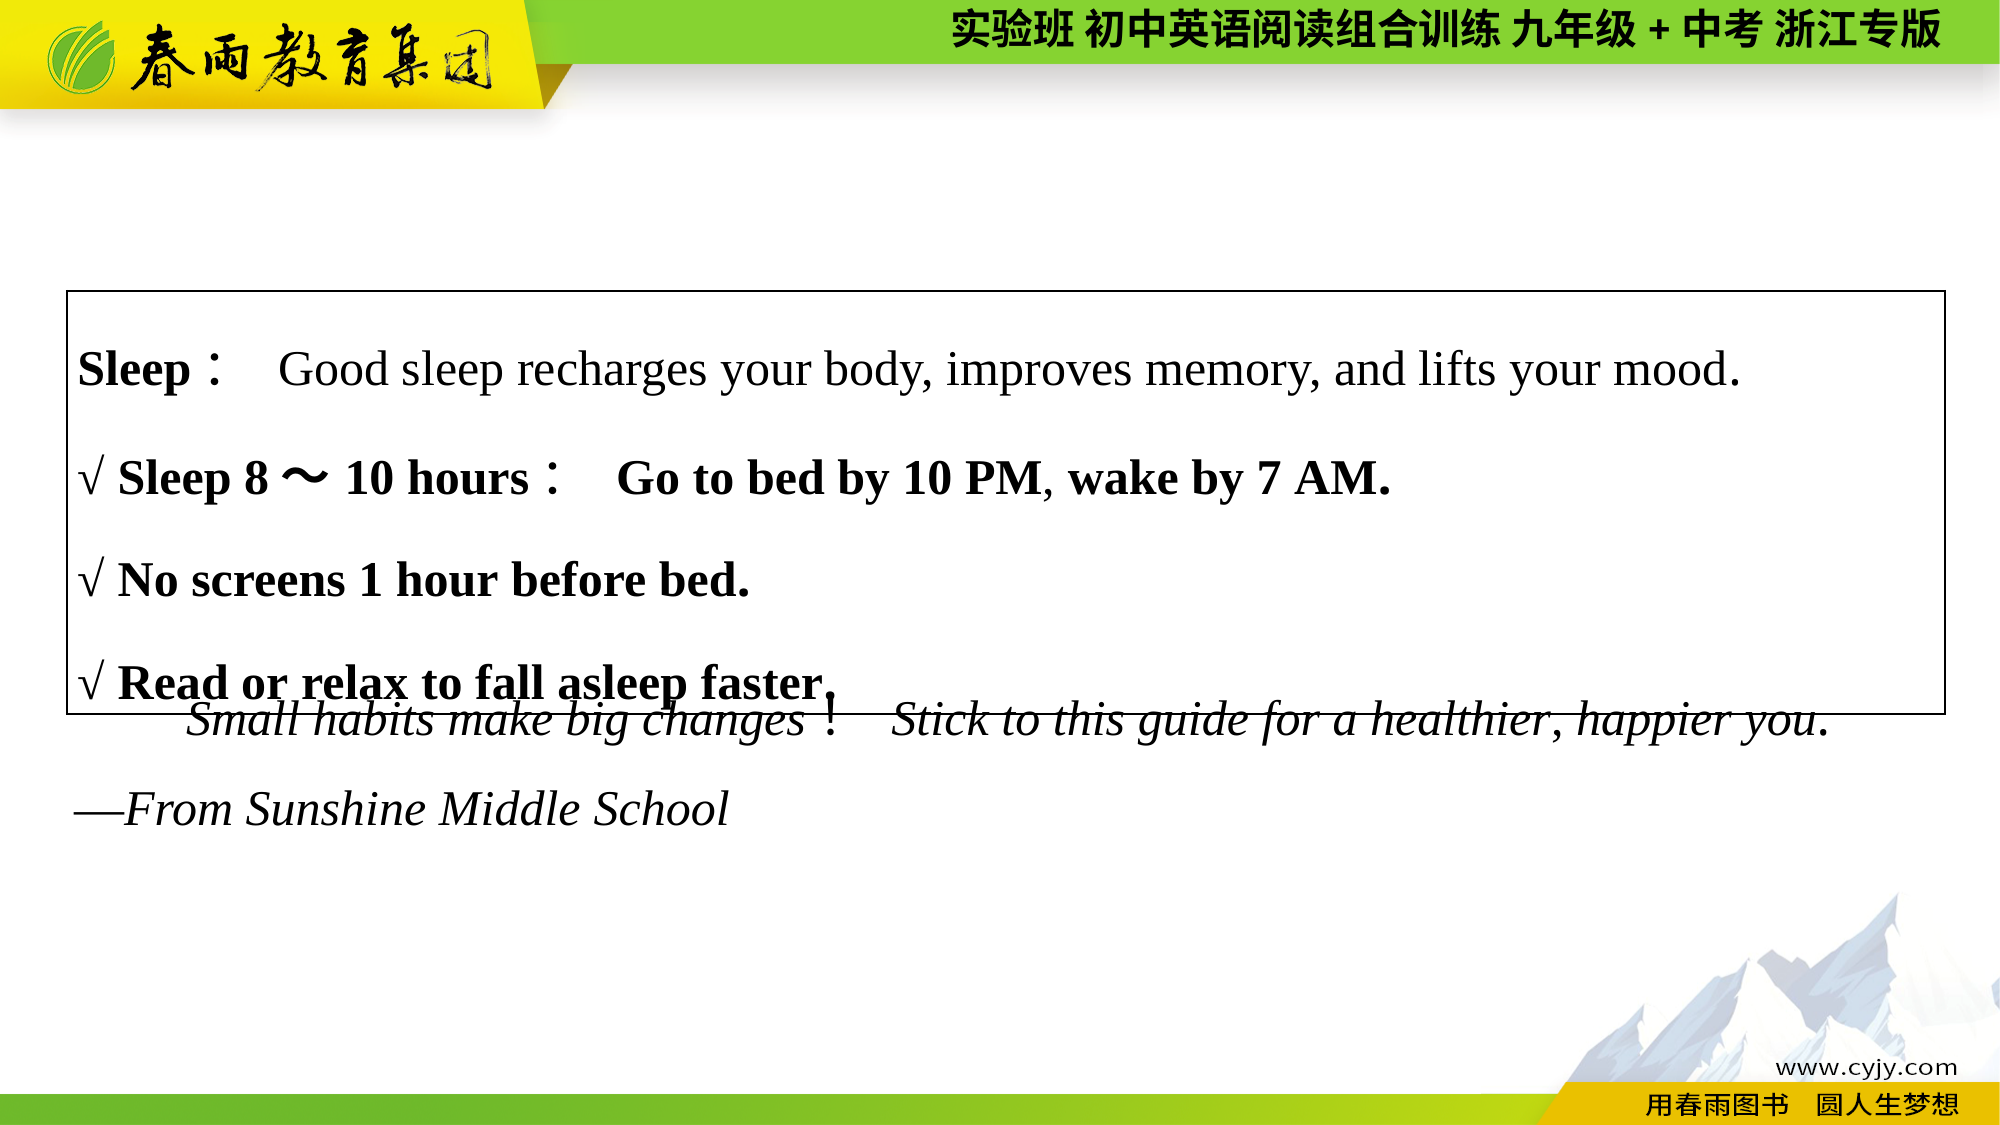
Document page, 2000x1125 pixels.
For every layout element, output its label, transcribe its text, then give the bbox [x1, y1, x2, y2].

list Small habits make big changes！ Stick to this guide for a healthier, happier you. —From Sunshine Middle School [59, 648, 1944, 835]
picture [0, 0, 2000, 1125]
table_header Sleep： Good sleep recharges your body, improves memory, and lifts your mood. √ Sleep 8～10 hours： Go to bed by 10 PM, wake by 7 AM. √ No screens 1 hour before bed. √ Read or relax to fall asleep faster. [68, 292, 1944, 648]
